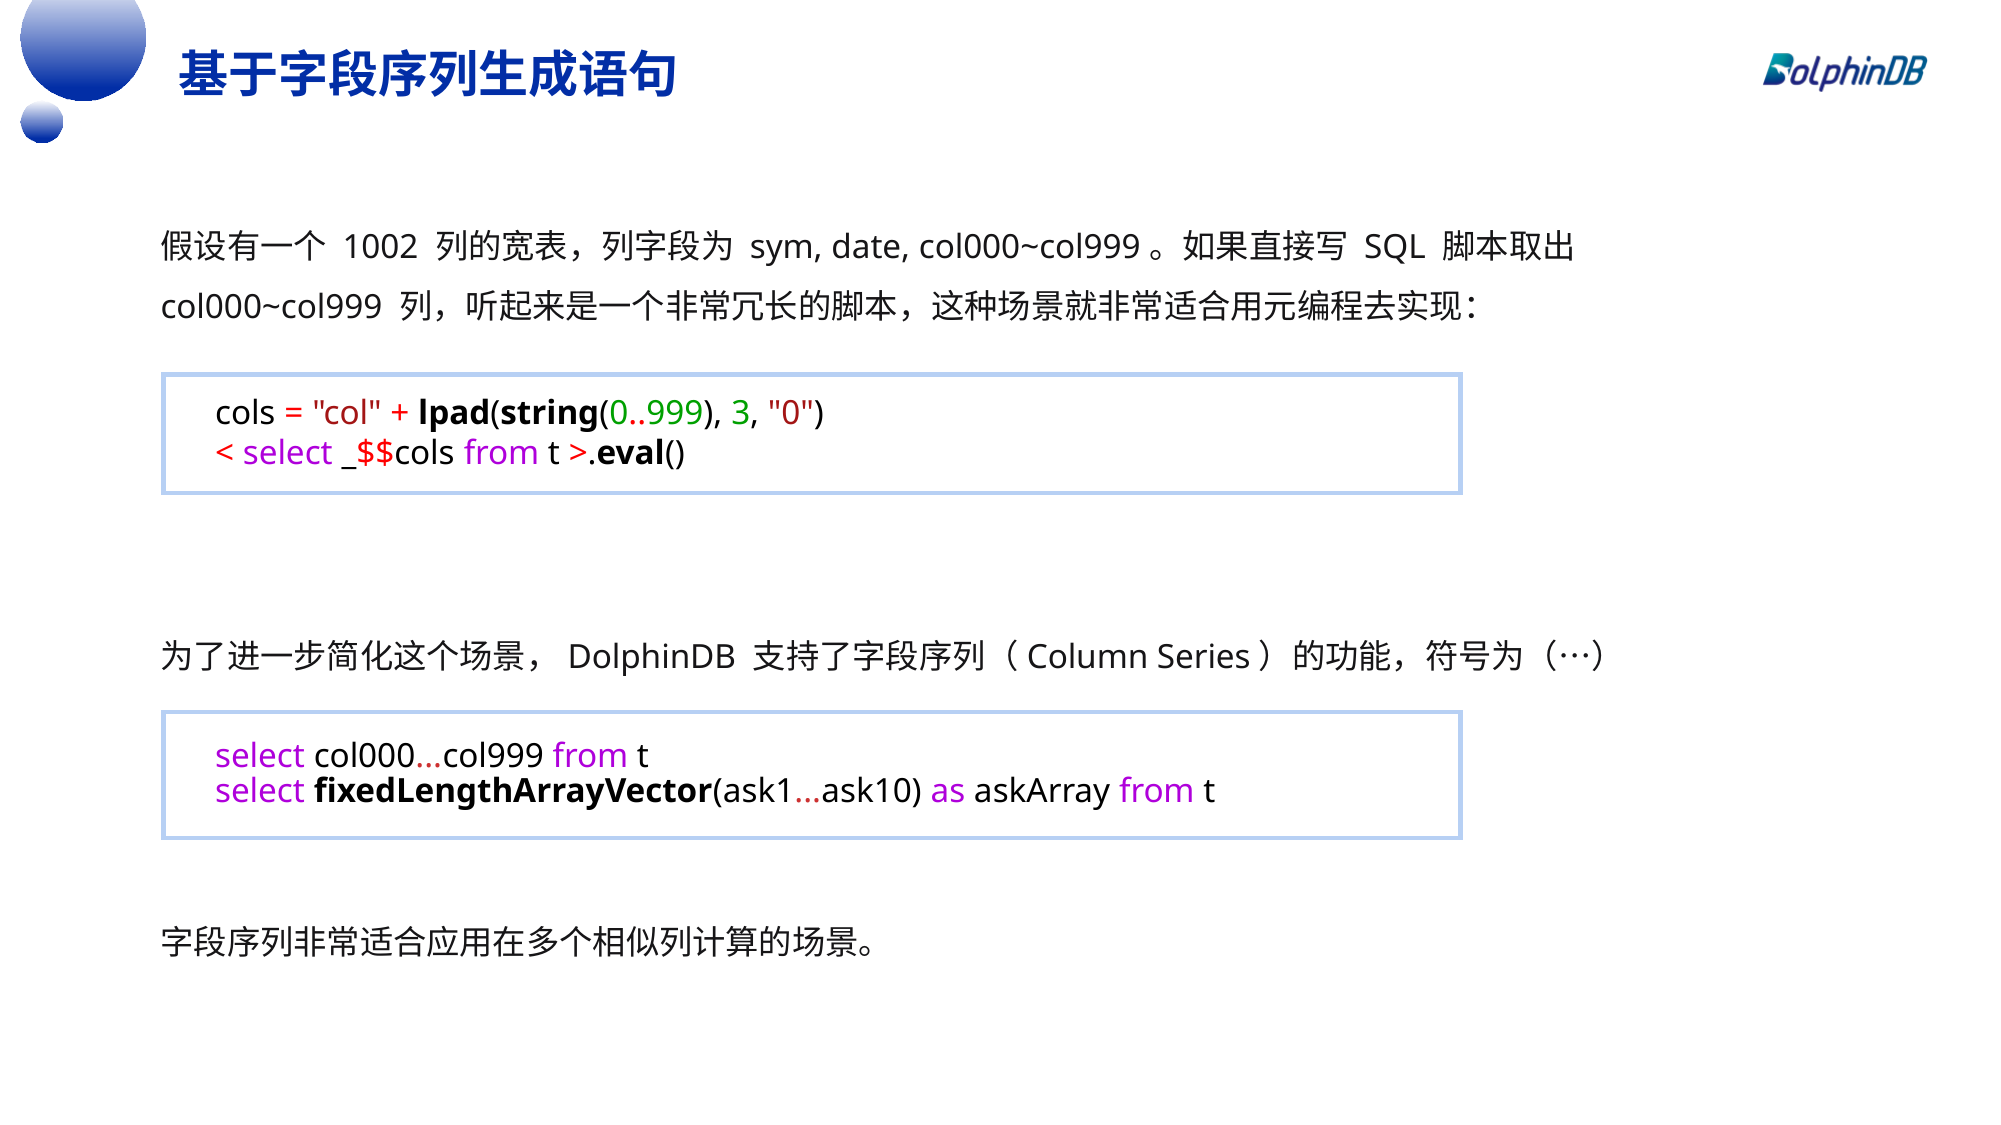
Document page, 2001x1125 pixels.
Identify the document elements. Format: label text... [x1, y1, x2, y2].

text_box [19, 99, 64, 144]
text_box 为了进一步简化这个场景，DolphinDB 支持了字段序列（Column Series）的功能，符号为（…） [145, 608, 1656, 683]
picture [1755, 47, 1929, 93]
text_box select col000...col999 from t select fixedLengthArrayVector(ask1...ask10) as askArray from t [200, 732, 1424, 817]
text_box [162, 373, 1461, 494]
text_box [19, 0, 147, 102]
text_box 字段序列非常适合应用在多个相似列计算的场景。 [145, 913, 980, 969]
text_box 假设有一个 1002 列的宽表，列字段为 sym, date, col000~col999。如果直接写 SQL 脚本取出 col000~col999 列，听起来是一个非常冗长的脚本，这种场景就非常适合用元编程去实现： [145, 198, 1615, 333]
text_box [162, 711, 1461, 839]
text_box 基于字段序列生成语句 [163, 35, 1545, 110]
